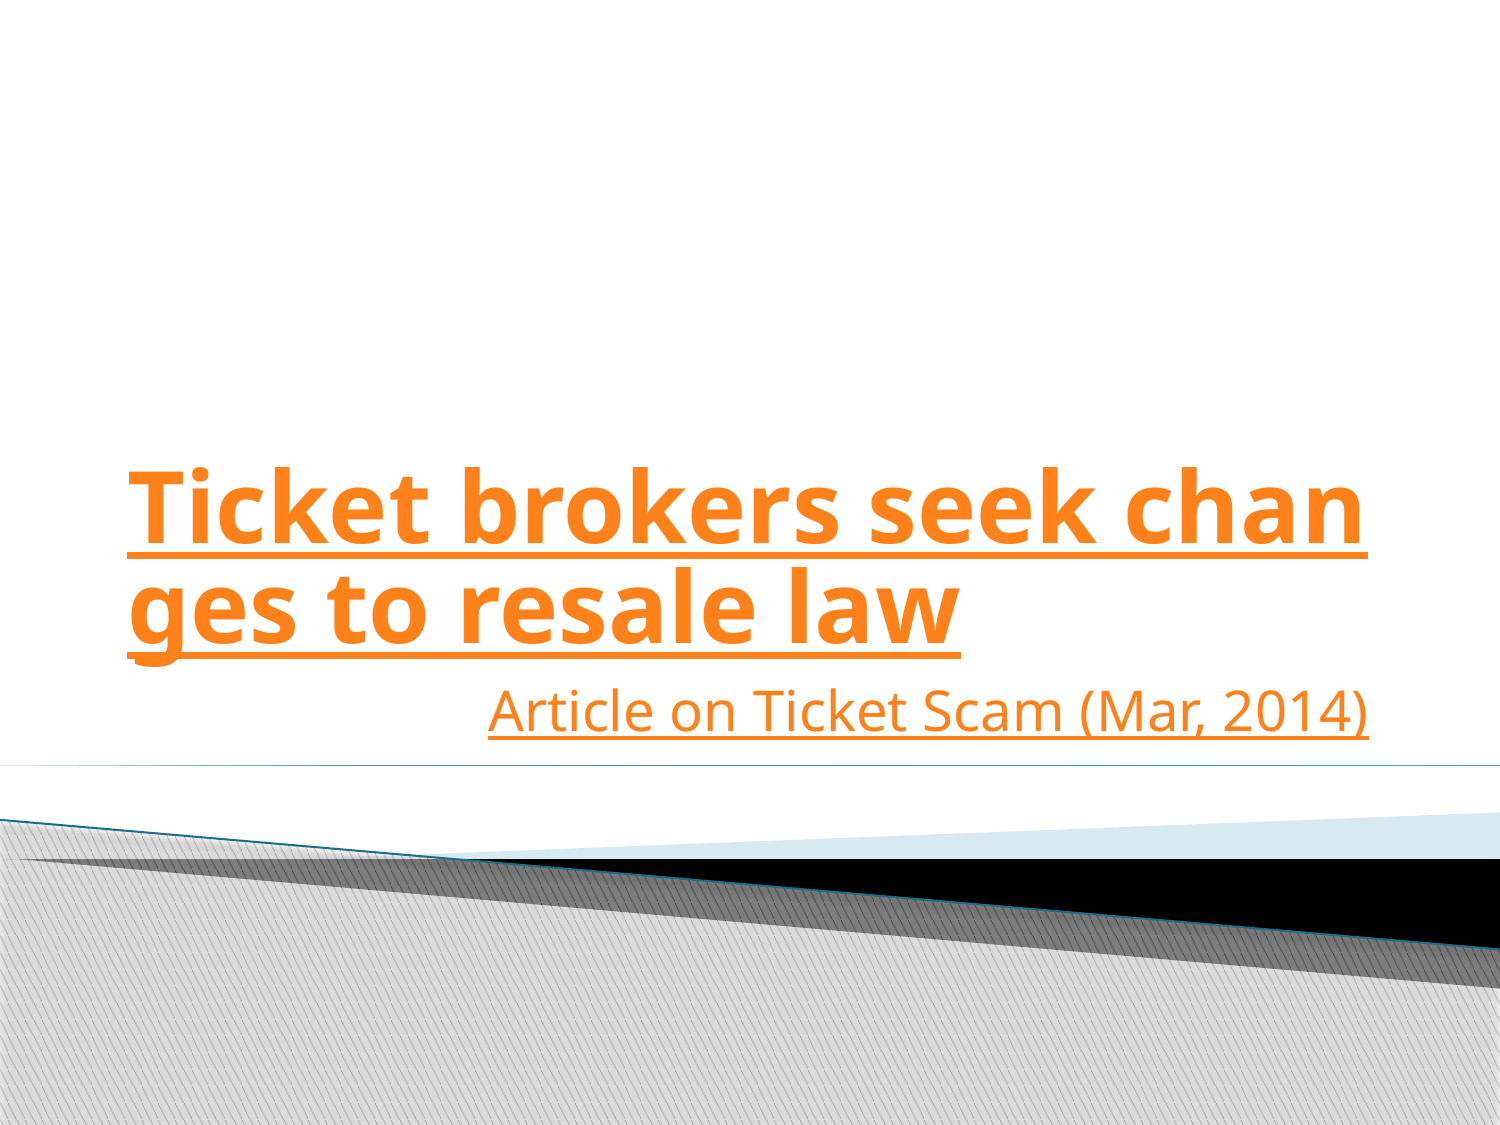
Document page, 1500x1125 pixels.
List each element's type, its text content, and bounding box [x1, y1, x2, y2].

subtitle Article on Ticket Scam (Mar, 2014) [112, 592, 1388, 790]
picture [5, 859, 1500, 989]
title Ticket brokers seek changes to resale law [112, 287, 1388, 588]
